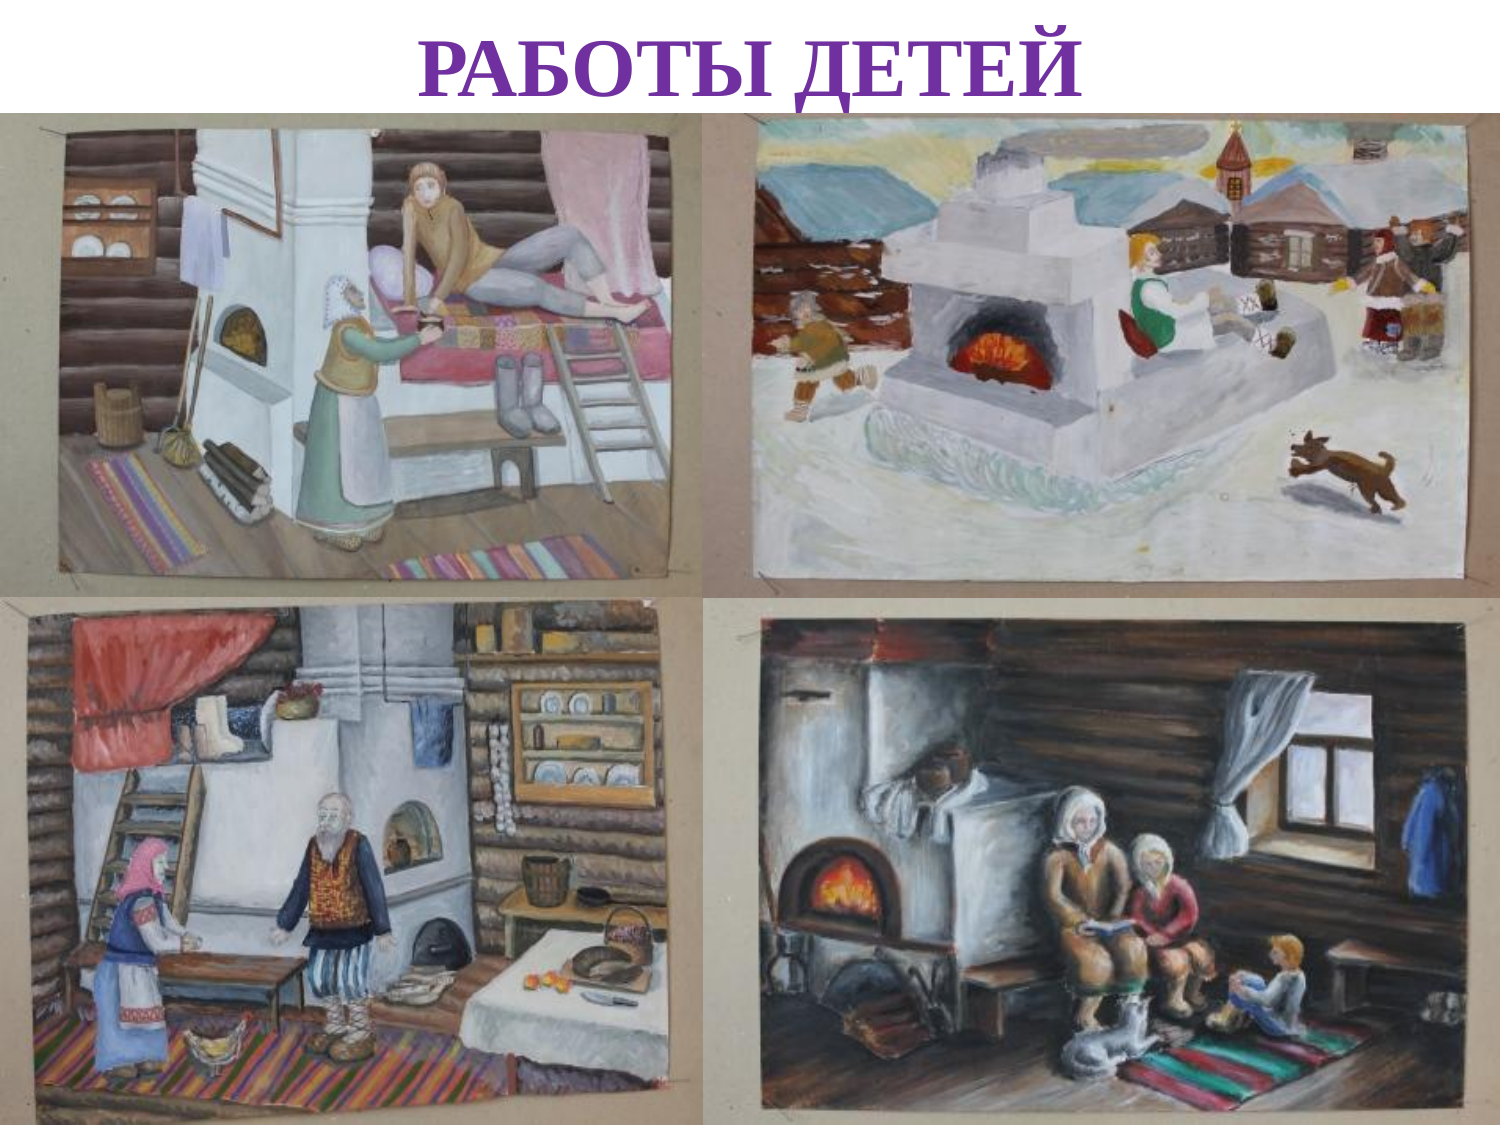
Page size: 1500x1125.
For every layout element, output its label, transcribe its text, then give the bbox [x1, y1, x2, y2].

picture [0, 113, 1500, 1125]
title РАБОТЫ ДЕТЕЙ [75, 0, 1425, 112]
